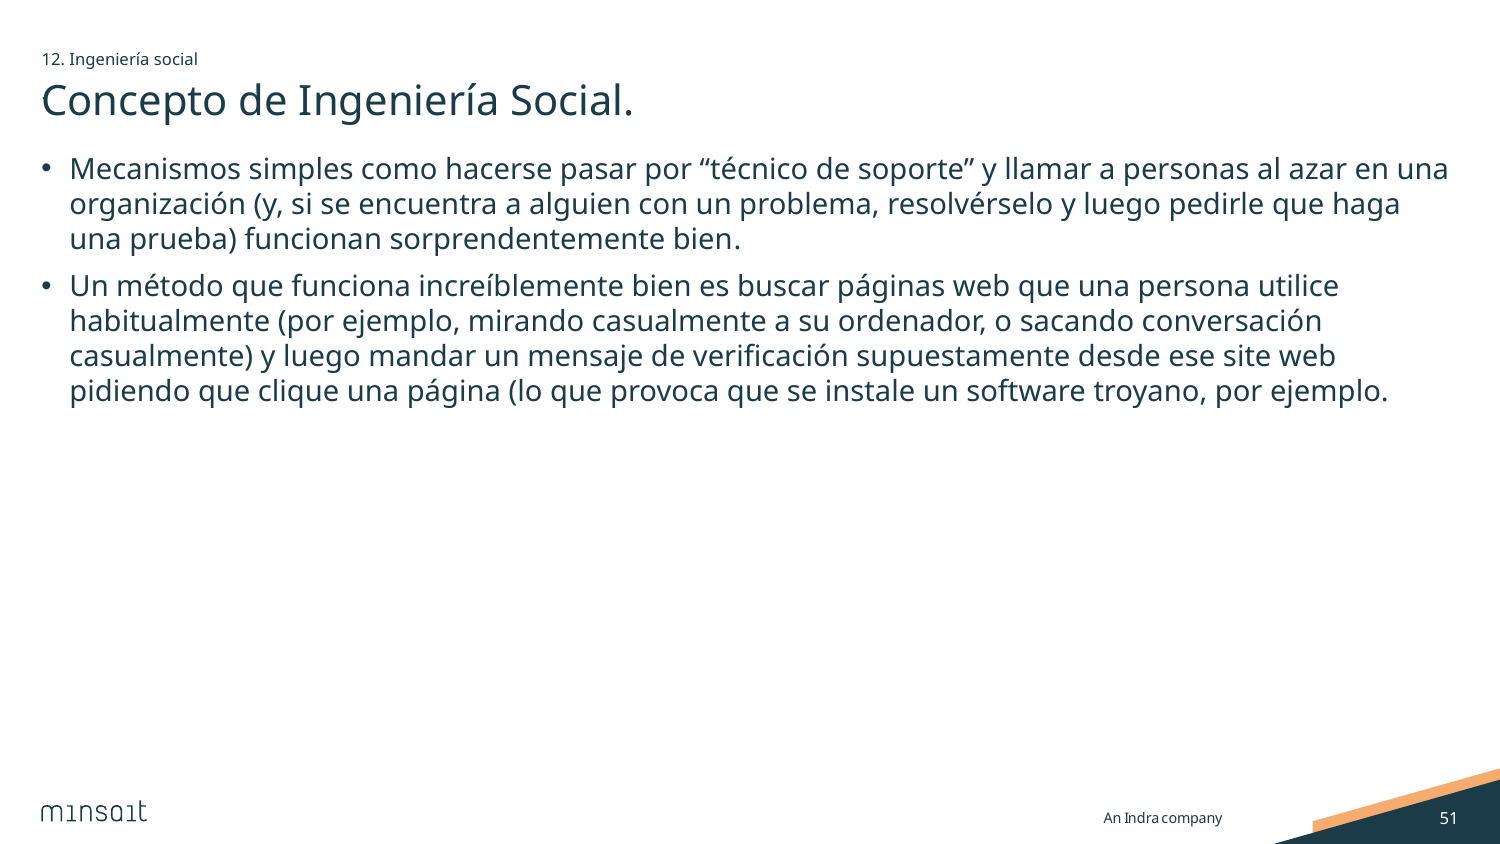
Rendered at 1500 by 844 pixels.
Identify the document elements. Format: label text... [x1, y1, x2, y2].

text_box Mecanismos simples como hacerse pasar por “técnico de soporte” y llamar a personas al azar en una organización (y, si se encuentra a alguien con un problema, resolvérselo y luego pedirle que haga una prueba) funcionan sorprendentemente bien. Un método que funciona increíblemente bien es buscar páginas web que una persona utilice habitualmente (por ejemplo, mirando casualmente a su ordenador, o sacando conversación casualmente) y luego mandar un mensaje de verificación supuestamente desde ese site web pidiendo que clique una página (lo que provoca que se instale un software troyano, por ejemplo. [41, 150, 1459, 436]
title Concepto de Ingeniería Social. [41, 79, 1459, 150]
list 12. Ingeniería social . [41, 43, 1459, 75]
